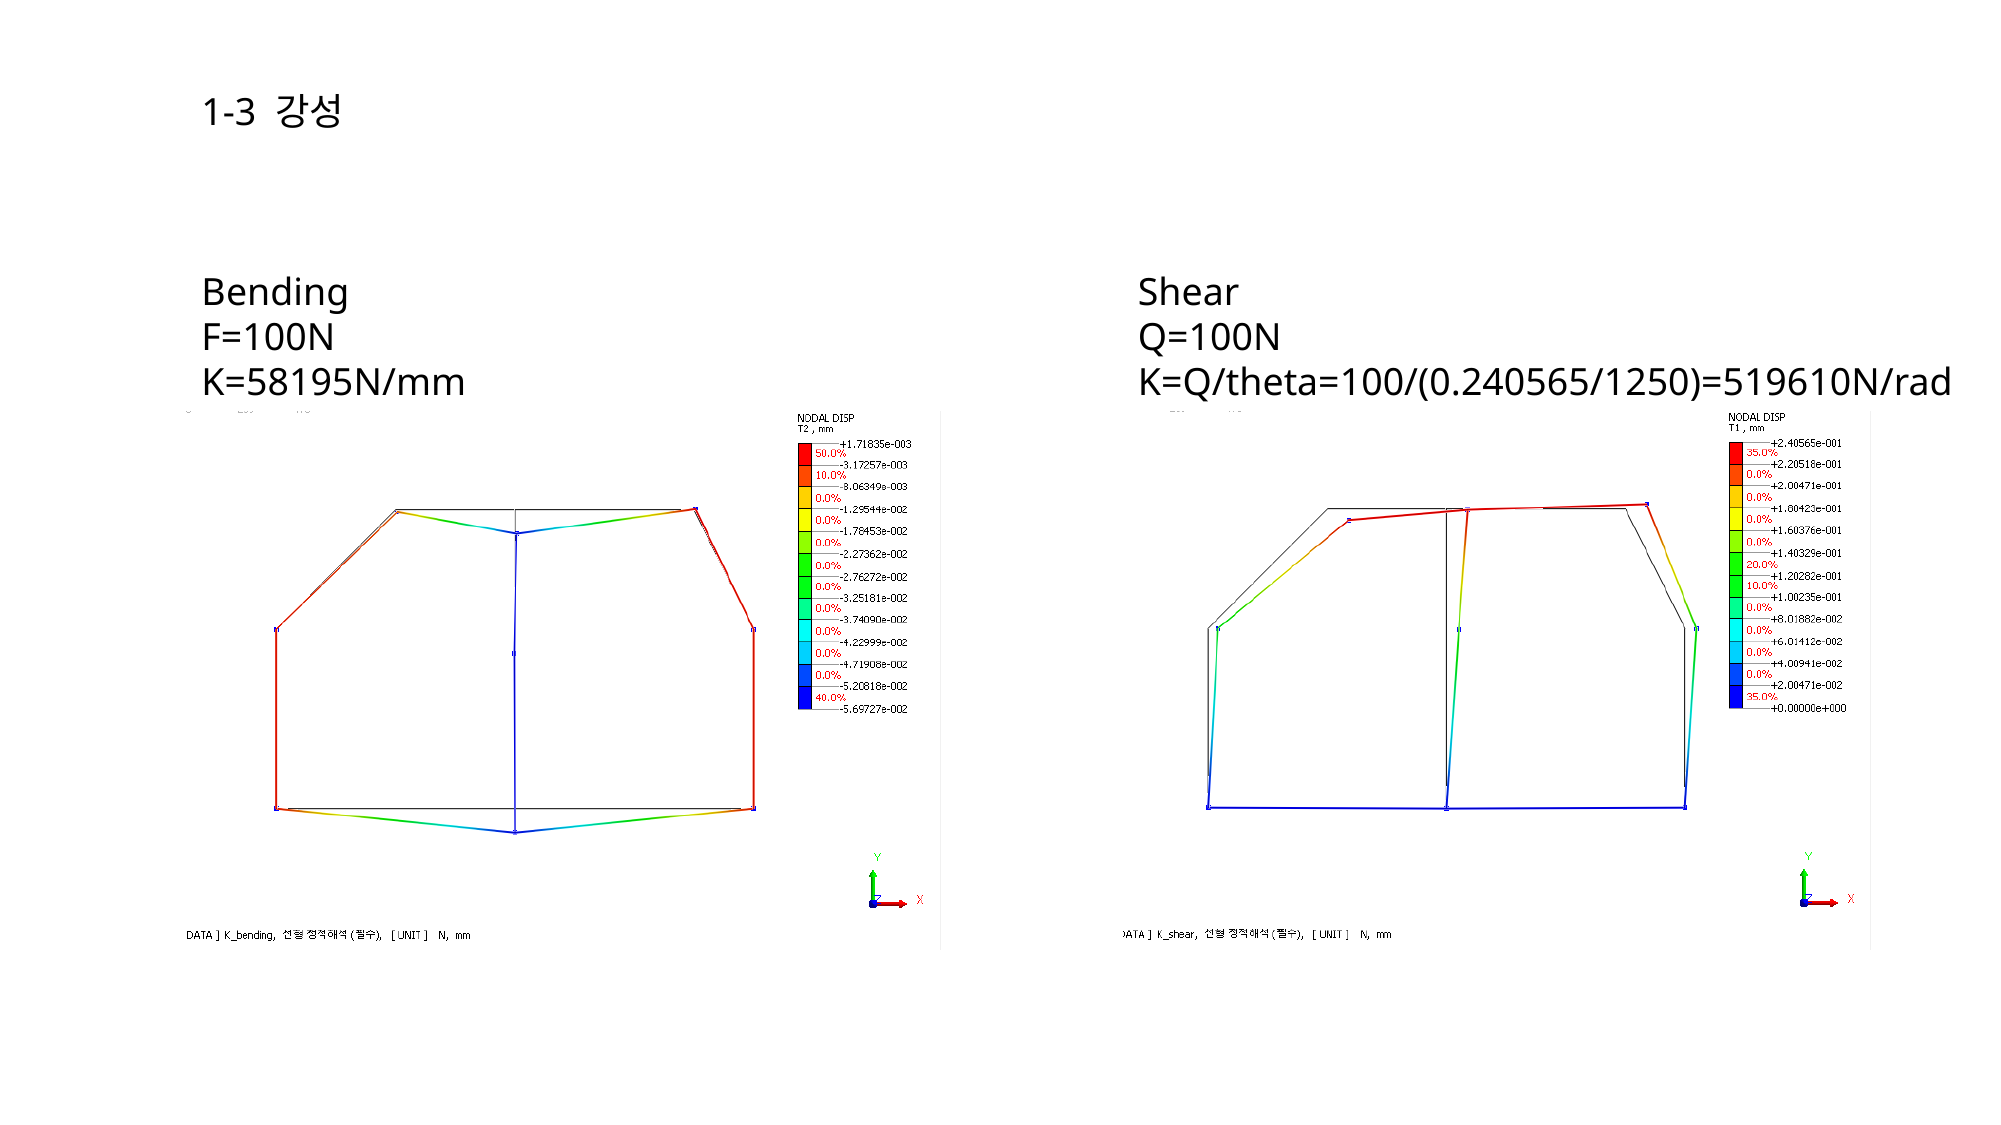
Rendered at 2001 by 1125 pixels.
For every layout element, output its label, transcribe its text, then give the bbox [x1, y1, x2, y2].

text_box Bending F=100N K=58195N/mm [186, 260, 568, 410]
picture [1123, 411, 1871, 950]
text_box Shear Q=100N K=Q/theta=100/(0.240565/1250)=519610N/rad [1123, 260, 1972, 410]
picture [186, 411, 941, 950]
text_box 1-3 강성 [186, 80, 568, 141]
